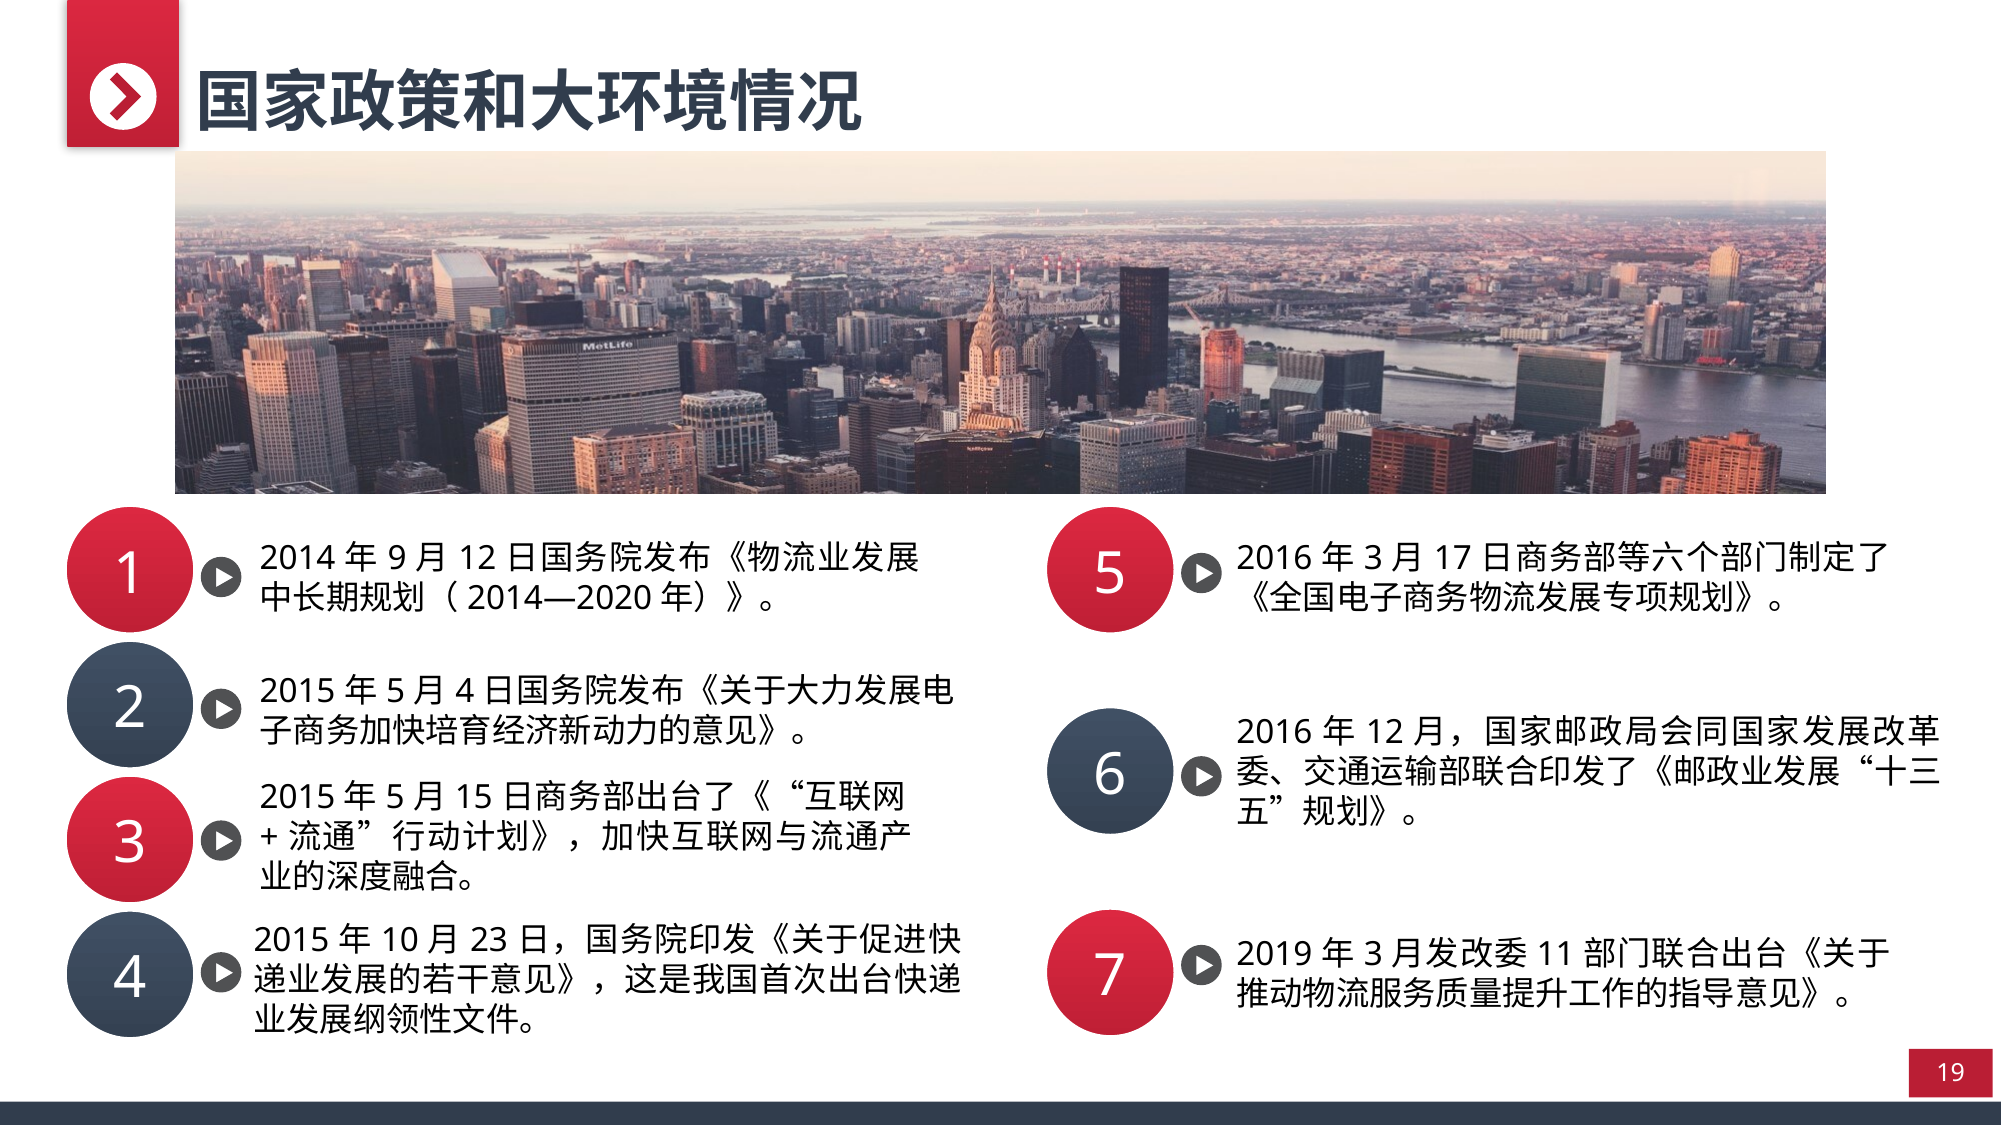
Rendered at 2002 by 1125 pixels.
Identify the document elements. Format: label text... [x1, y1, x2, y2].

text_box 2015年10月23日，国务院印发《关于促进快递业发展的若干意见》，这是我国首次出台快递业发展纲领性文件。 [238, 910, 977, 1045]
text_box [67, 0, 179, 147]
text_box 6 [1046, 707, 1175, 835]
text_box [200, 952, 242, 993]
text_box [200, 688, 242, 729]
text_box [1181, 552, 1222, 594]
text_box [89, 62, 157, 131]
text_box 2015年5月15日商务部出台了《“互联网+流通”行动计划》，加快互联网与流通产业的深度融合。 [244, 767, 928, 903]
text_box [1181, 756, 1222, 797]
text_box [200, 556, 242, 598]
text_box [200, 820, 242, 861]
text_box 7 [1046, 908, 1175, 1037]
text_box 4 [65, 910, 195, 1039]
text_box 2014年9月12日国务院发布《物流业发展中长期规划（2014—2020年）》。 [244, 528, 935, 624]
text_box 1 [65, 505, 195, 634]
text_box 2015年5月4日国务院发布《关于大力发展电子商务加快培育经济新动力的意见》。 [244, 662, 970, 757]
text_box 2016年3月17日商务部等六个部门制定了《全国电子商务物流发展专项规划》。 [1221, 528, 1905, 624]
text_box 2019年3月发改委11部门联合出台《关于推动物流服务质量提升工作的指导意见》。 [1221, 924, 1905, 1019]
text_box 5 [1046, 505, 1175, 634]
text_box 国家政策和大环境情况 [187, 50, 1020, 146]
text_box 2 [65, 640, 195, 769]
text_box 2016年12月，国家邮政局会同国家发展改革委、交通运输部联合印发了《邮政业发展“十三五”规划》。 [1221, 702, 1957, 838]
text_box [1181, 944, 1222, 986]
picture [175, 151, 1826, 494]
text_box 3 [65, 775, 195, 904]
